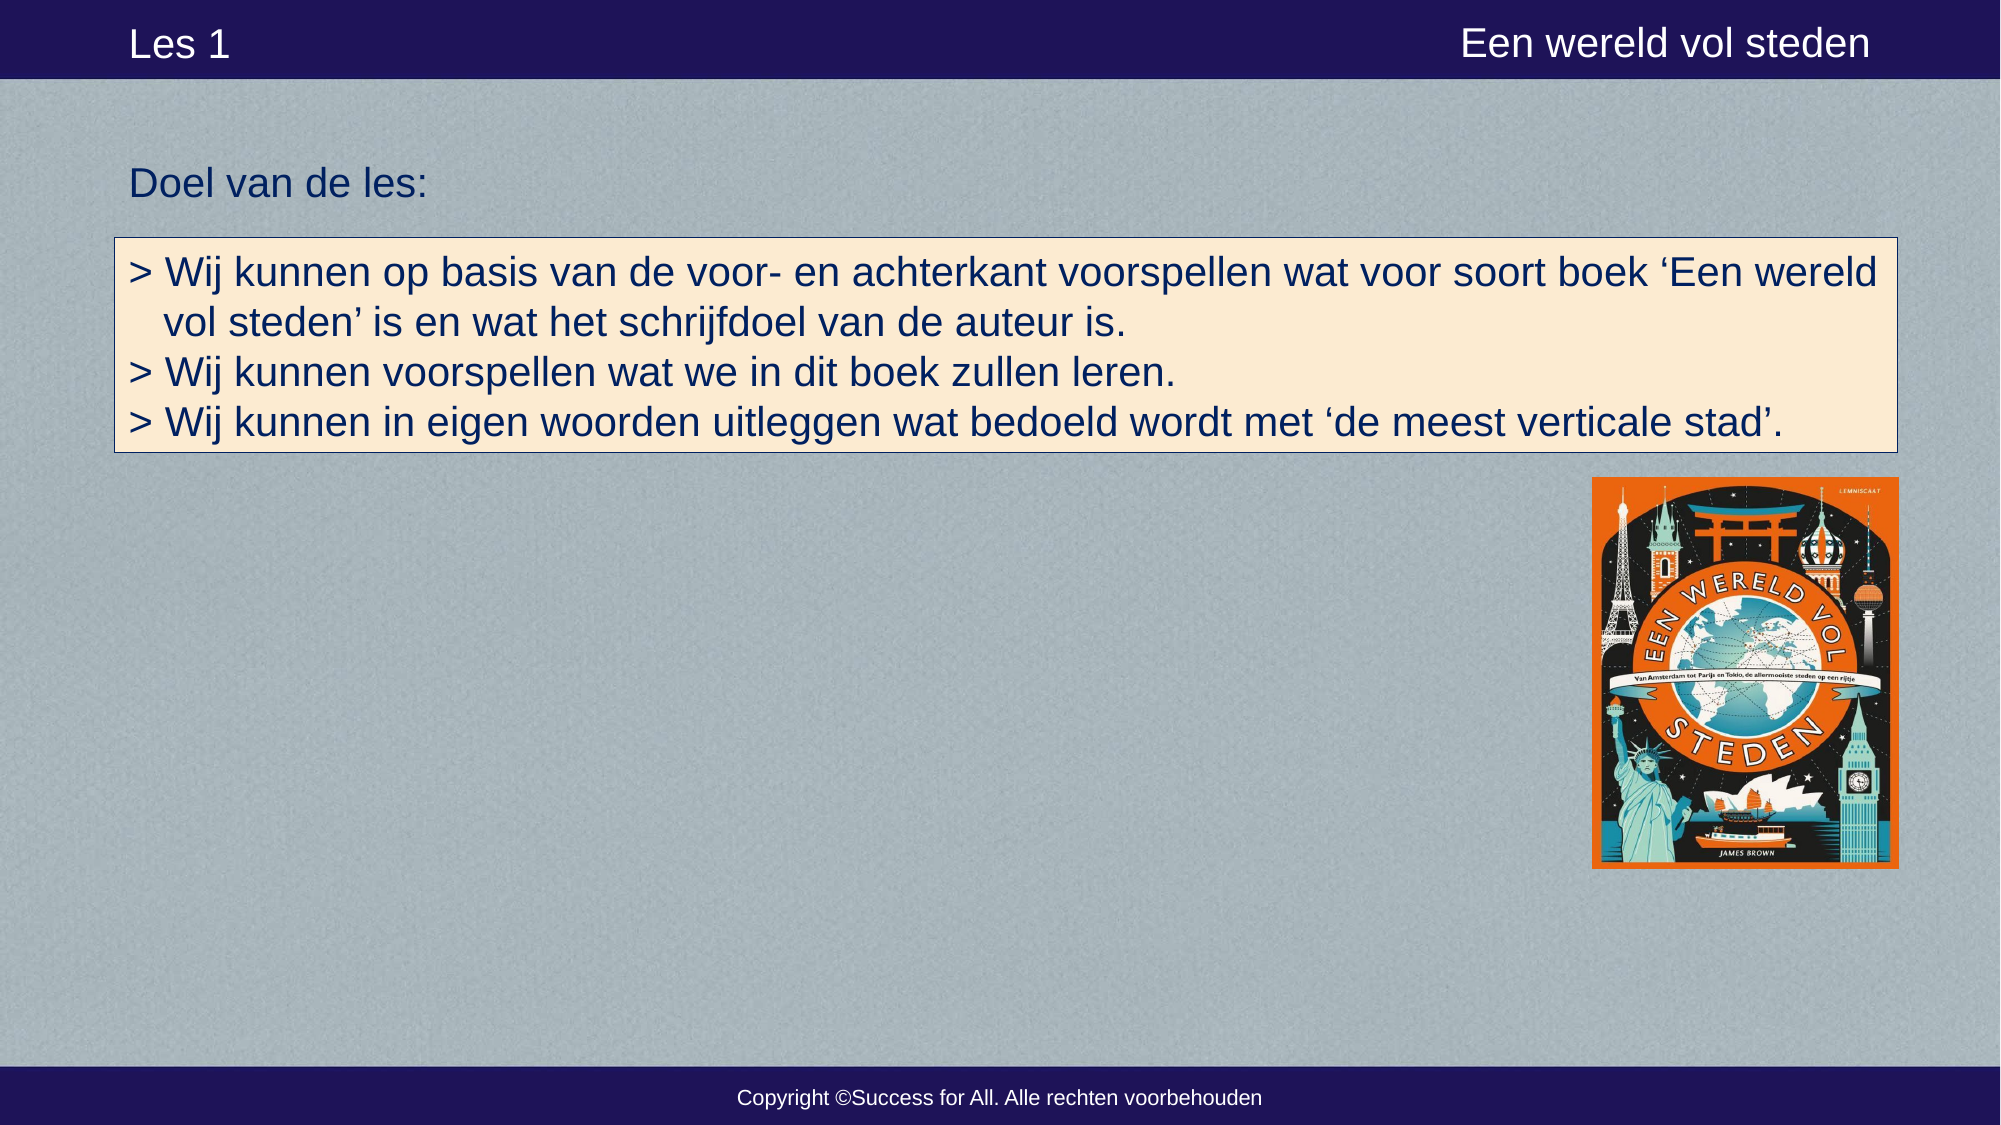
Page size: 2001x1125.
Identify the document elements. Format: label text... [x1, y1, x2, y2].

text_box Een wereld vol steden [999, 8, 1886, 73]
text_box Copyright ©Success for All. Alle rechten voorbehouden [0, 1076, 2000, 1125]
text_box > Wij kunnen op basis van de voor- en achterkant voorspellen wat voor soort boek ‘Een wereld vol steden’ is en wat het schrijfdoel van de auteur is. > Wij kunnen voorspellen wat we in dit boek zullen leren. > Wij kunnen in eigen woorden uitleggen wat bedoeld wordt met ‘de meest verticale stad’. [114, 237, 1898, 453]
text_box Doel van de les: [113, 148, 1635, 214]
text_box Les 1 [114, 9, 354, 75]
picture [0, 0, 2001, 1125]
